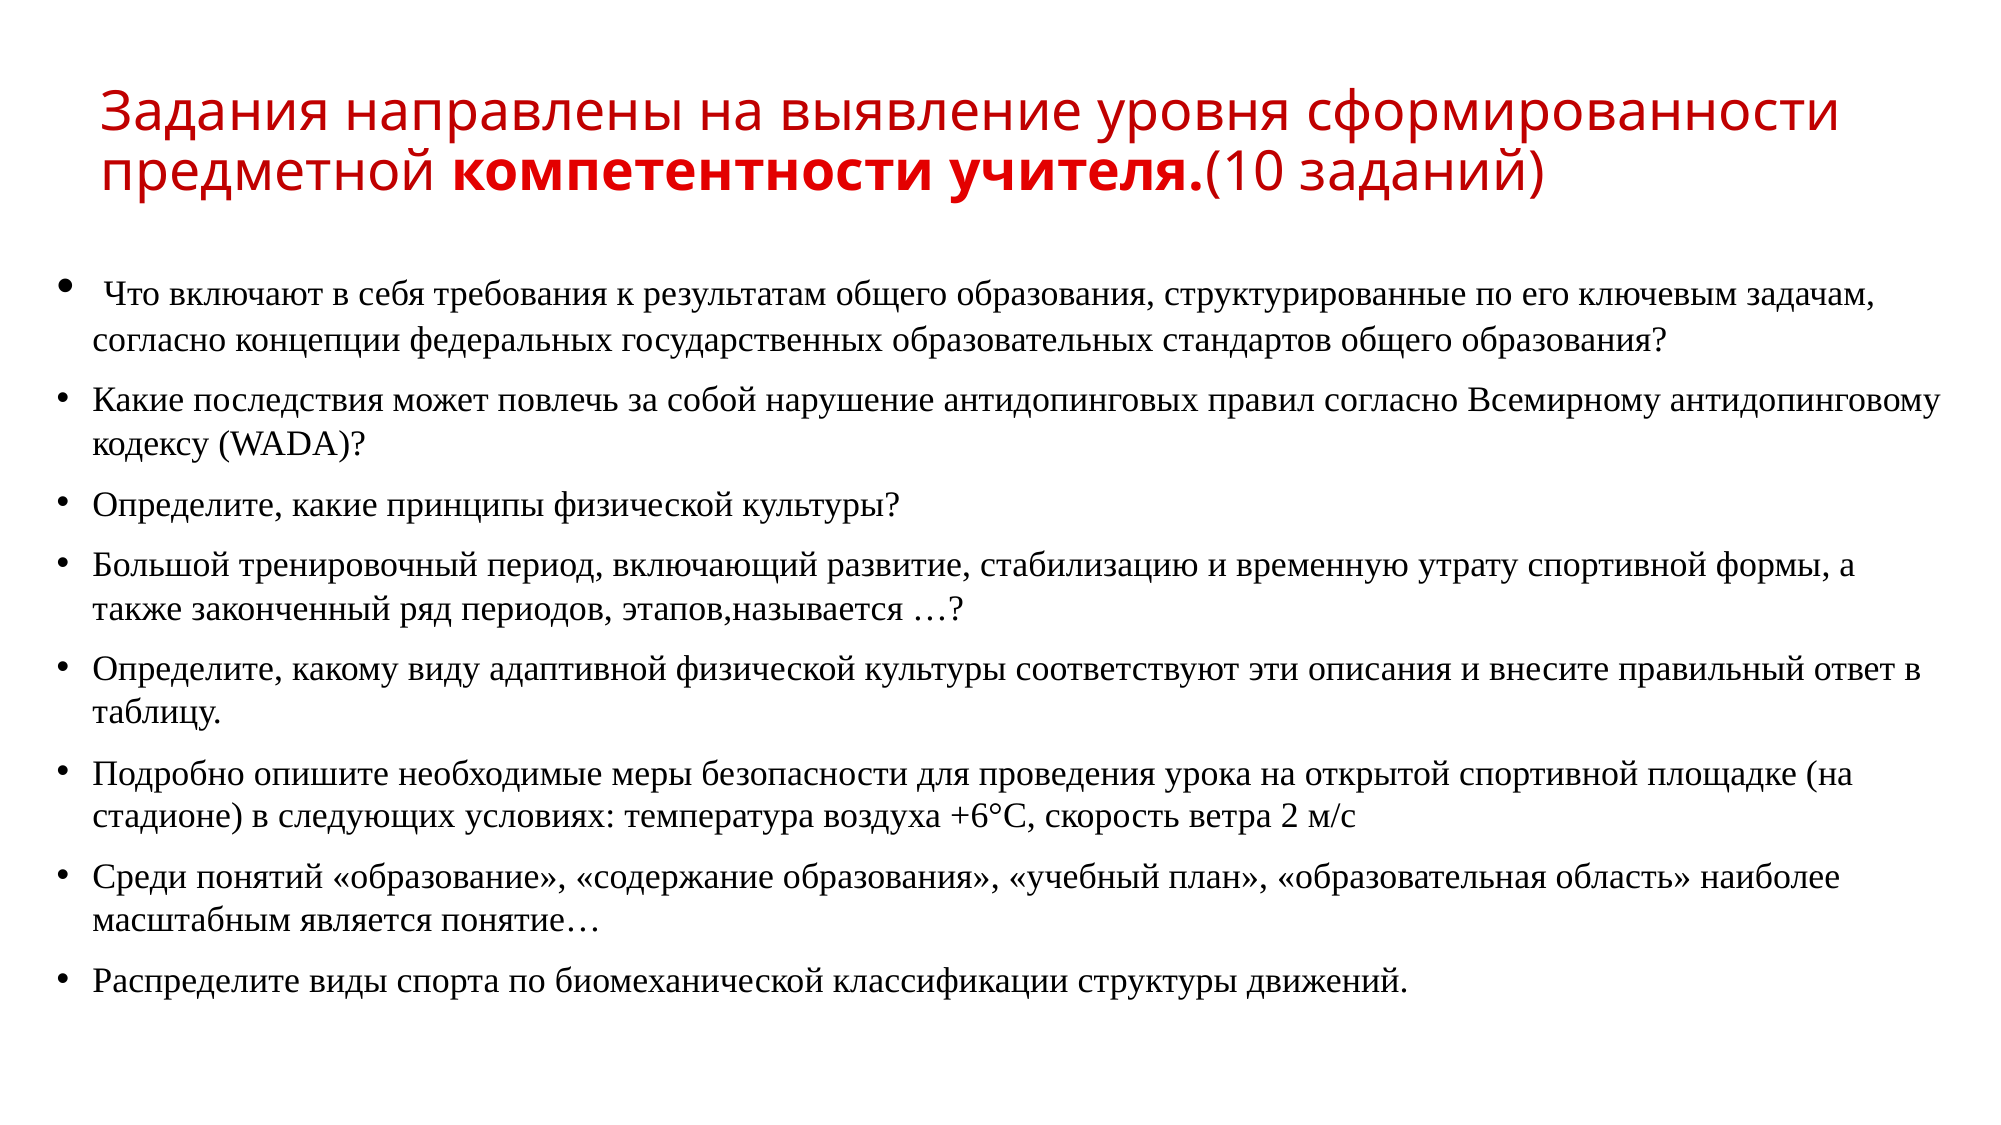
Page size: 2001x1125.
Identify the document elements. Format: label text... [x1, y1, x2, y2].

title Задания направлены на выявление уровня сформированности предметной компетентности учителя.(10 заданий) [85, 38, 1957, 247]
list Что включают в себя требования к результатам общего образования, структурированные по его ключевым задачам, согласно концепции федеральных государственных образовательных стандартов общего образования? Какие последствия может повлечь за собой нарушение антидопинговых правил согласно Всемирному антидопинговому кодексу (WADA)? Определите, какие принципы физической культуры? Большой тренировочный период, включающий развитие, стабилизацию и временную утрату спортивной формы, а также законченный ряд периодов, этапов,называется …? Определите, какому виду адаптивной физической культуры соответствуют эти описания и внесите правильный ответ в таблицу. Подробно опишите необходимые меры безопасности для проведения урока на открытой спортивной площадке (на стадионе) в следующих условиях: температура воздуха +6°С, скорость ветра 2 м/с Среди понятий «образование», «содержание образования», «учебный план», «образовательная область» наиболее масштабным является понятие… Распределите виды спорта по биомеханической классификации структуры движений. [41, 247, 1957, 1014]
